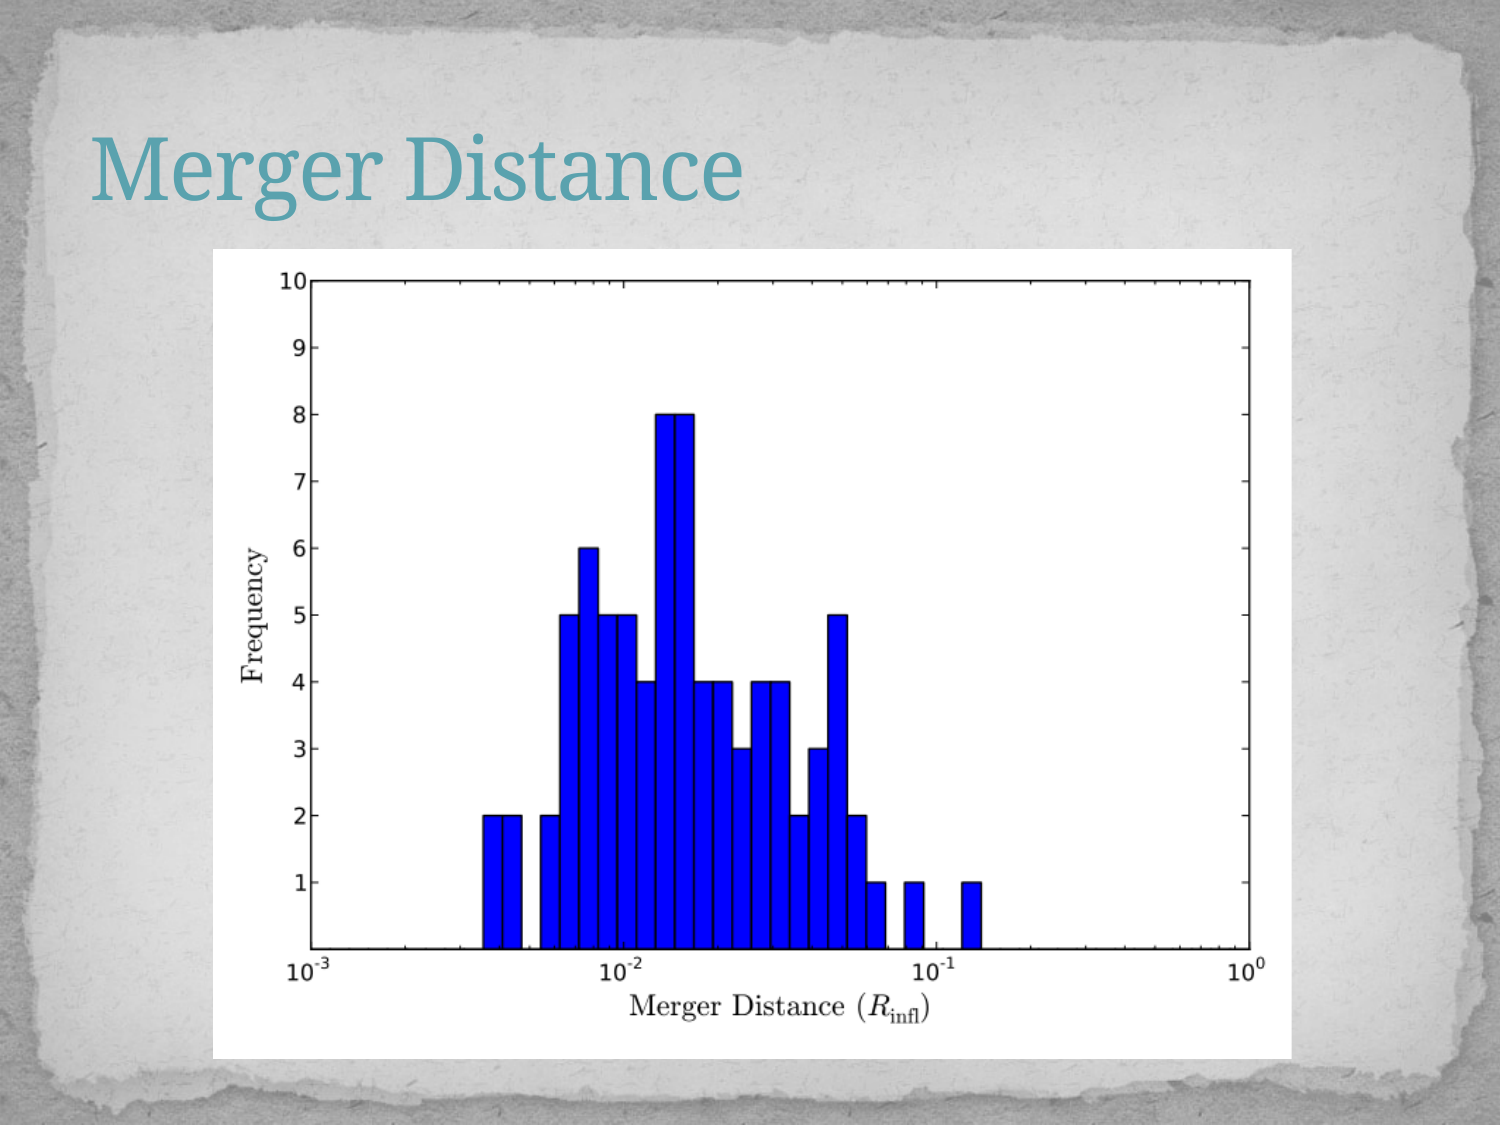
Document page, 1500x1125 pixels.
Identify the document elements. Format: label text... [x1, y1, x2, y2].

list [210, 252, 1290, 1057]
title Merger Distance [74, 24, 1425, 225]
